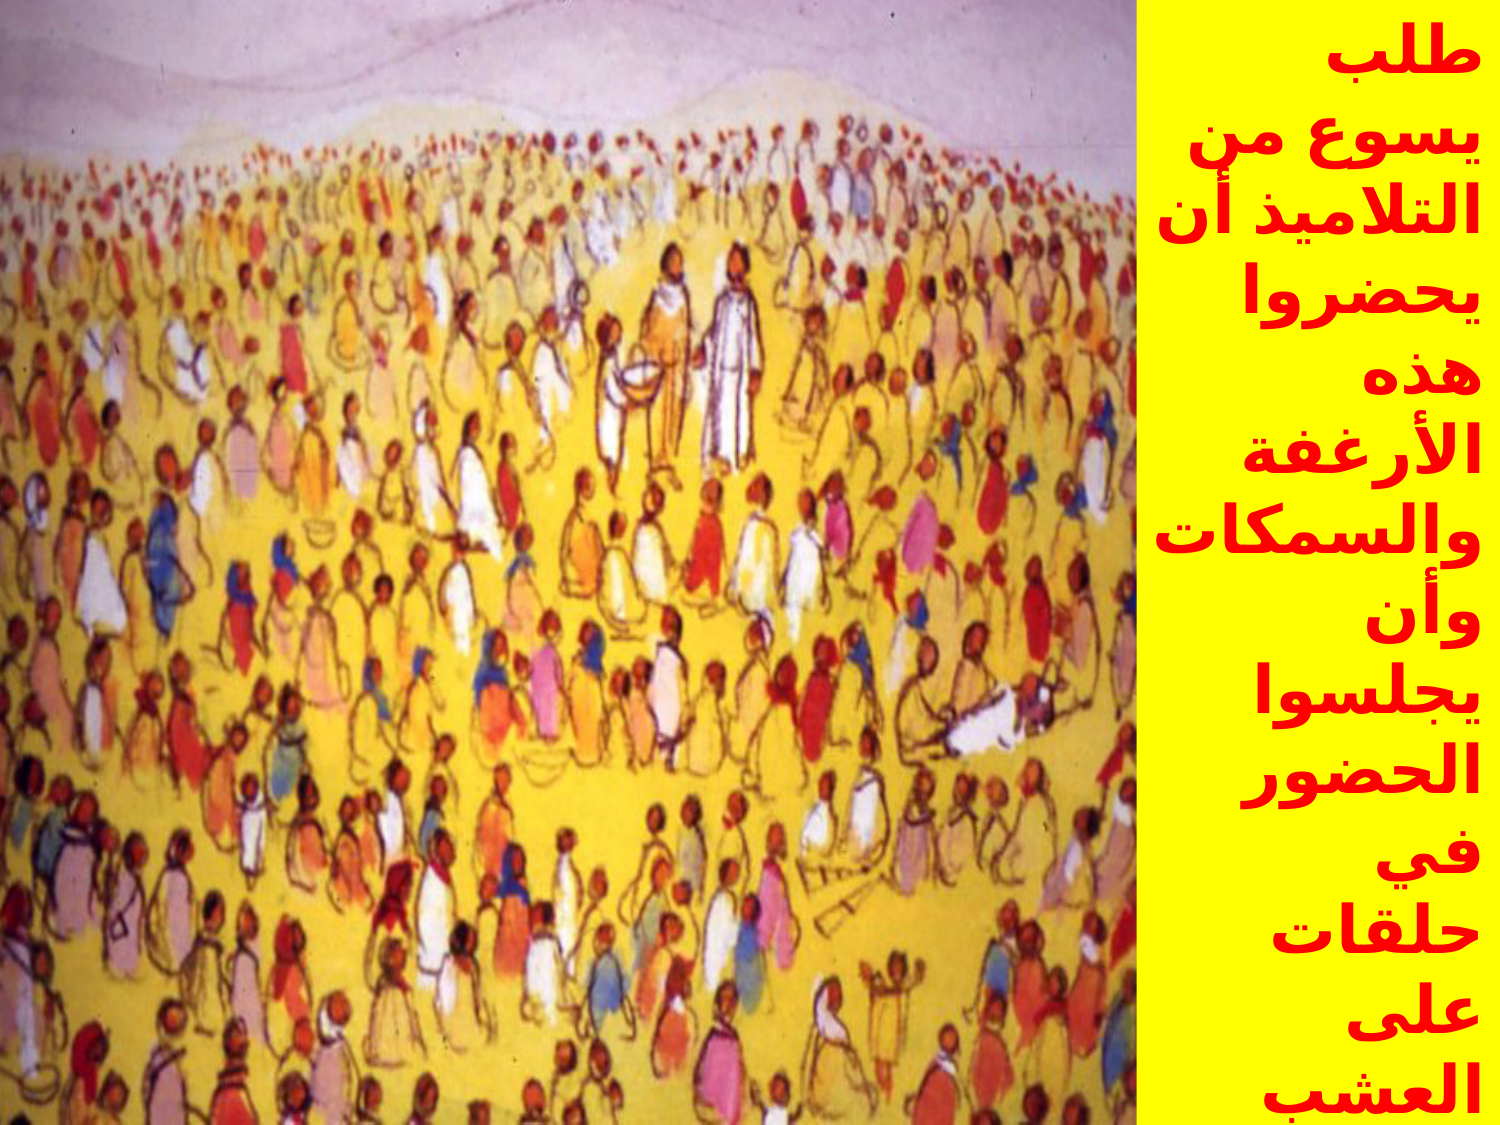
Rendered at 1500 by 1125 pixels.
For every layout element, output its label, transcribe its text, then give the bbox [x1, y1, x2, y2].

text_box طلب يسوع من التلاميذ أن يحضروا هذه الأرغفة والسمكات وأن يجلسوا الحضور في حلقات على العشب المتوفر بكثرة في ذلك المكان وقد كان عدد الجموع يقارب 5000 رجل ... [1138, 0, 1500, 1125]
picture [0, 0, 1137, 1125]
